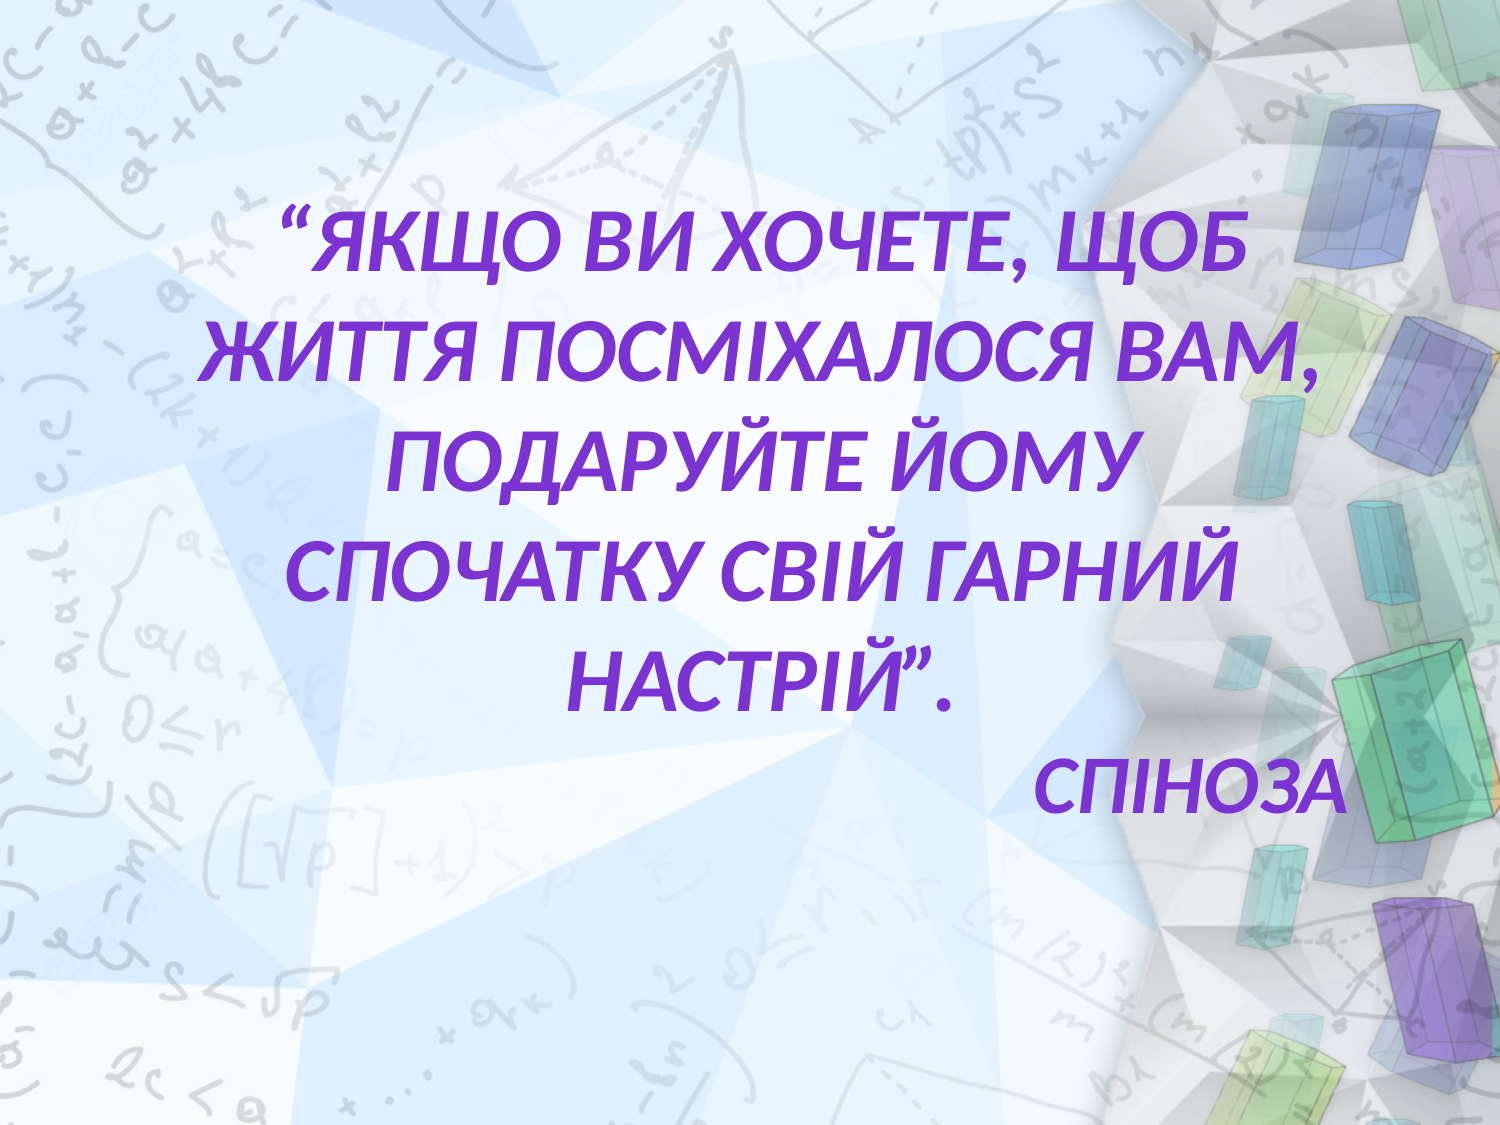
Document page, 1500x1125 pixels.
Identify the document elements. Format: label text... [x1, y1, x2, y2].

picture [0, 0, 1500, 1125]
text_box “Якщо ви хочете, щоб життя посміхалося вам, подаруйте йому спочатку свій гарний настрій”. Спіноза [159, 172, 1365, 838]
